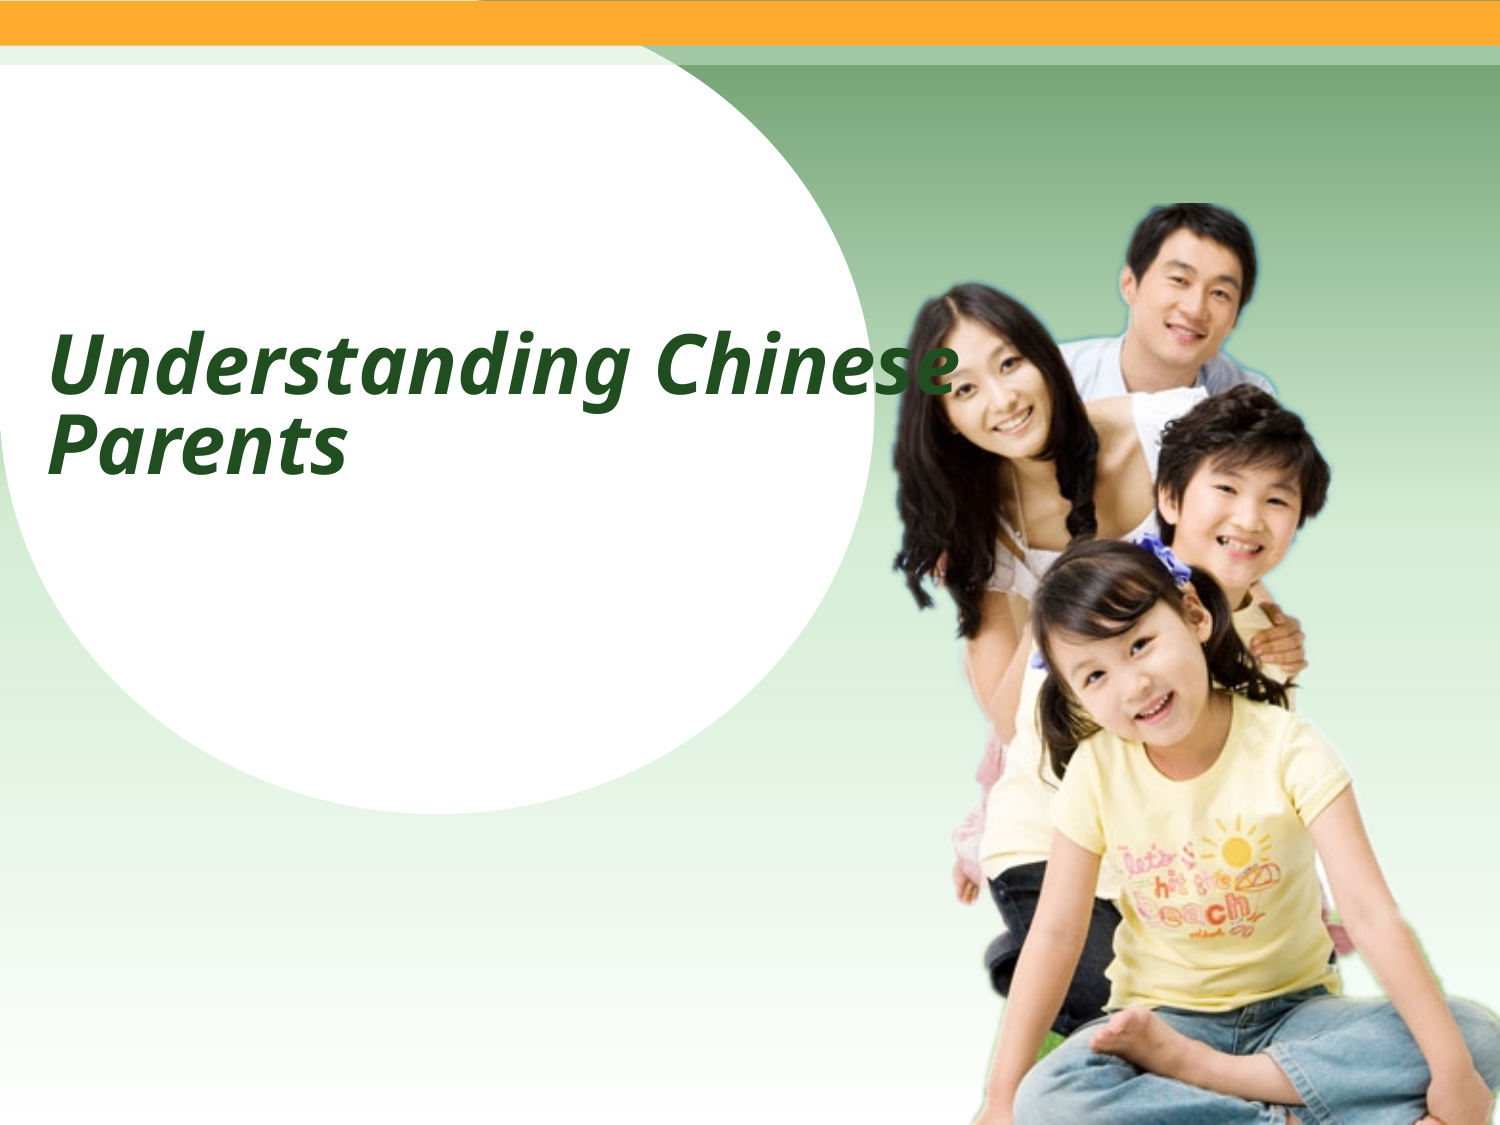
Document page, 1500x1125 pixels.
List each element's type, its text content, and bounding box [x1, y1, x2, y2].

picture [870, 203, 1500, 1125]
text_box Understanding Chinese Parents [31, 279, 978, 542]
